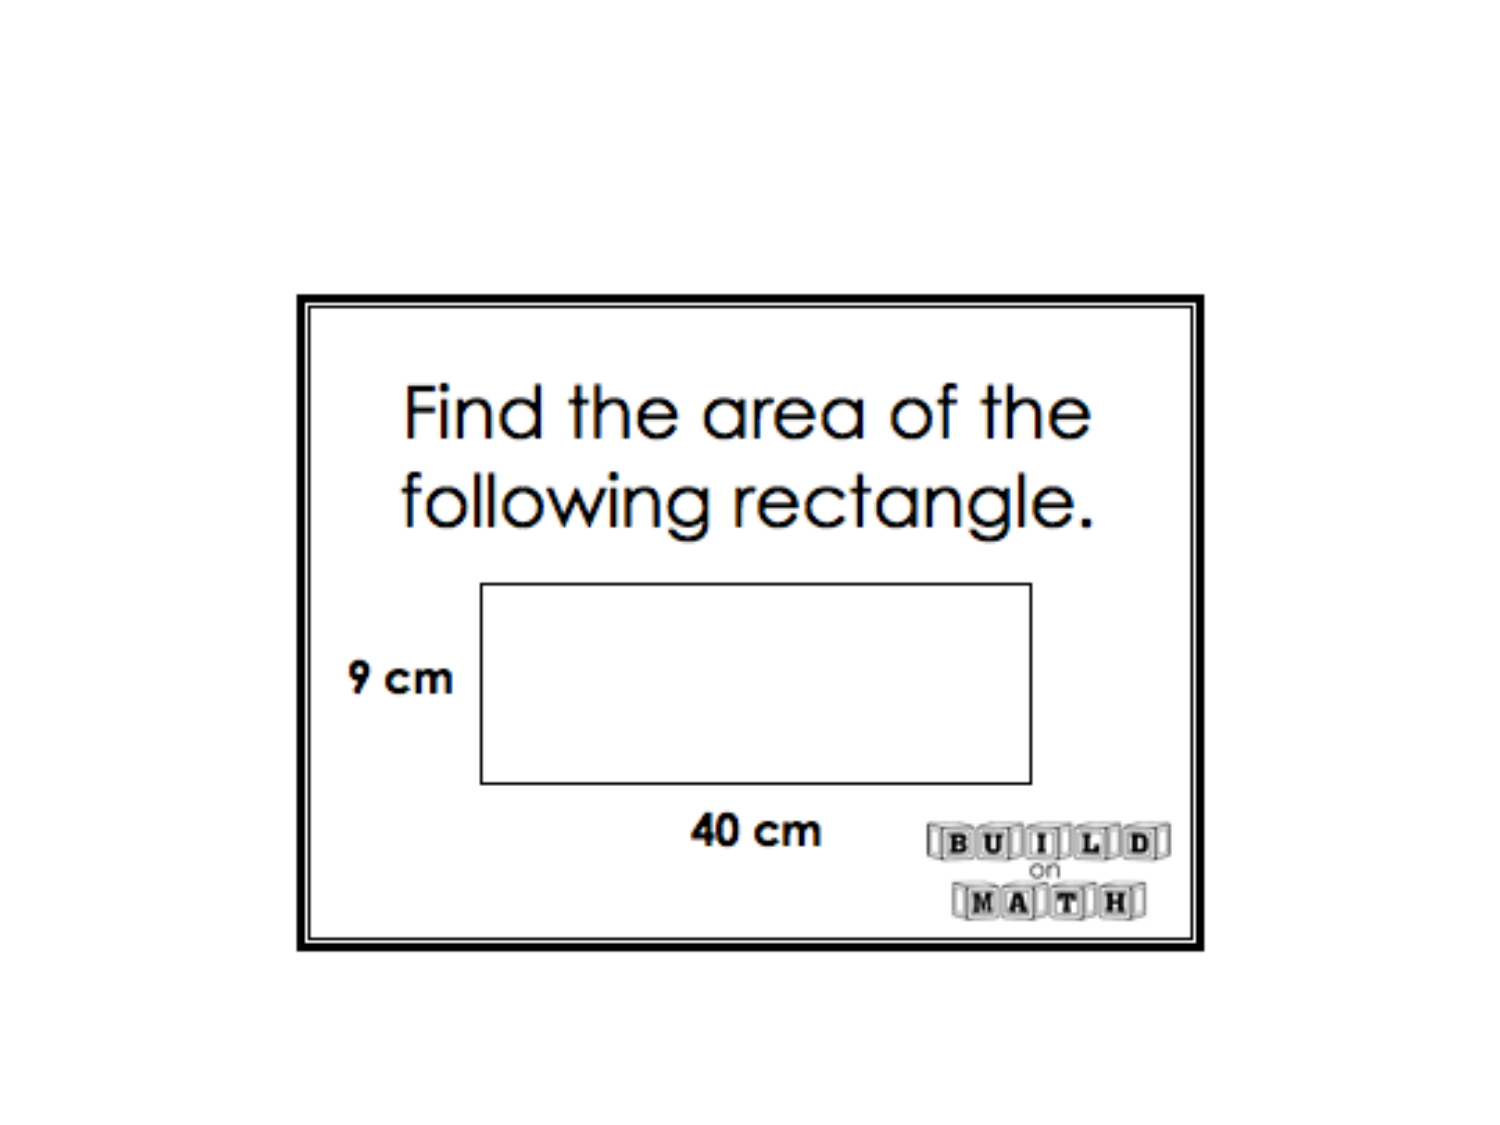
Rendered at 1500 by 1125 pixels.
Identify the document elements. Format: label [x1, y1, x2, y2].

list [74, 262, 1426, 1006]
